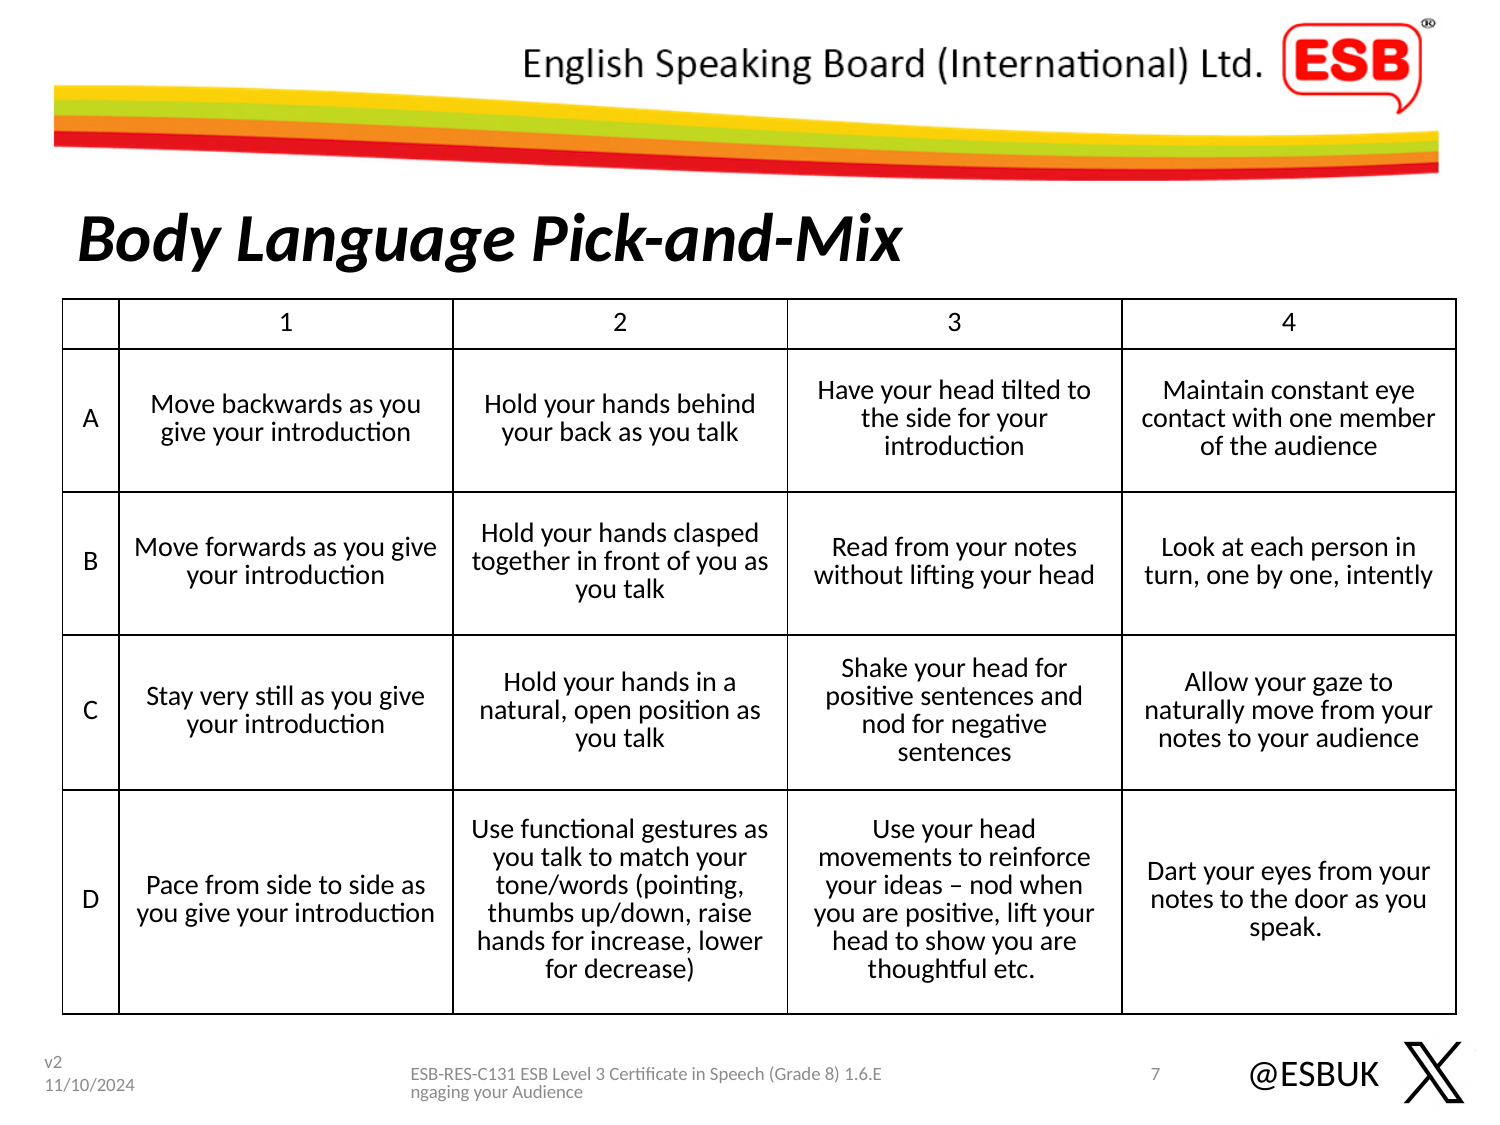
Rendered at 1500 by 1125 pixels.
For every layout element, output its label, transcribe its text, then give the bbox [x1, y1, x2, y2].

table_cell Maintain constant eye contact with one member of the audience [1123, 350, 1455, 491]
table_cell Read from your notes without lifting your head [788, 493, 1121, 634]
table_header 1 [120, 300, 452, 348]
table_cell Stay very still as you give your introduction [120, 636, 452, 789]
slide_number 7 [930, 1042, 1176, 1103]
title Body Language Pick-and-Mix [62, 172, 1357, 298]
table_header 3 [788, 300, 1121, 348]
table_header 4 [1123, 300, 1455, 348]
table_header [63, 300, 118, 348]
table_cell C [63, 636, 118, 789]
table_cell Move backwards as you give your introduction [120, 350, 452, 491]
table_header 2 [454, 300, 787, 348]
table_cell Hold your hands behind your back as you talk [454, 350, 787, 491]
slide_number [29, 1042, 160, 1103]
footer ESB-RES-C131 ESB Level 3 Certificate in Speech (Grade 8) 1.6.Engaging your Audience [395, 1042, 902, 1103]
table_cell Dart your eyes from your notes to the door as you speak. [1123, 791, 1455, 1013]
picture [0, 0, 1500, 189]
table_cell Pace from side to side as you give your introduction [120, 791, 452, 1013]
table_cell B [63, 493, 118, 634]
table_cell Have your head tilted to the side for your introduction [788, 350, 1121, 491]
table_cell Shake your head for positive sentences and nod for negative sentences [788, 636, 1121, 789]
table_cell Use your head movements to reinforce your ideas – nod when you are positive, lift your head to show you are thoughtful etc. [788, 791, 1121, 1013]
table_cell D [63, 791, 118, 1013]
table_cell Hold your hands in a natural, open position as you talk [454, 636, 787, 789]
picture [1395, 1029, 1476, 1116]
table_cell A [63, 350, 118, 491]
table_cell Use functional gestures as you talk to match your tone/words (pointing, thumbs up/down, raise hands for increase, lower for decrease) [454, 791, 787, 1013]
table_cell Hold your hands clasped together in front of you as you talk [454, 493, 787, 634]
table_cell Move forwards as you give your introduction [120, 493, 452, 634]
table_cell Allow your gaze to naturally move from your notes to your audience [1123, 636, 1455, 789]
table_cell Look at each person in turn, one by one, intently [1123, 493, 1455, 634]
